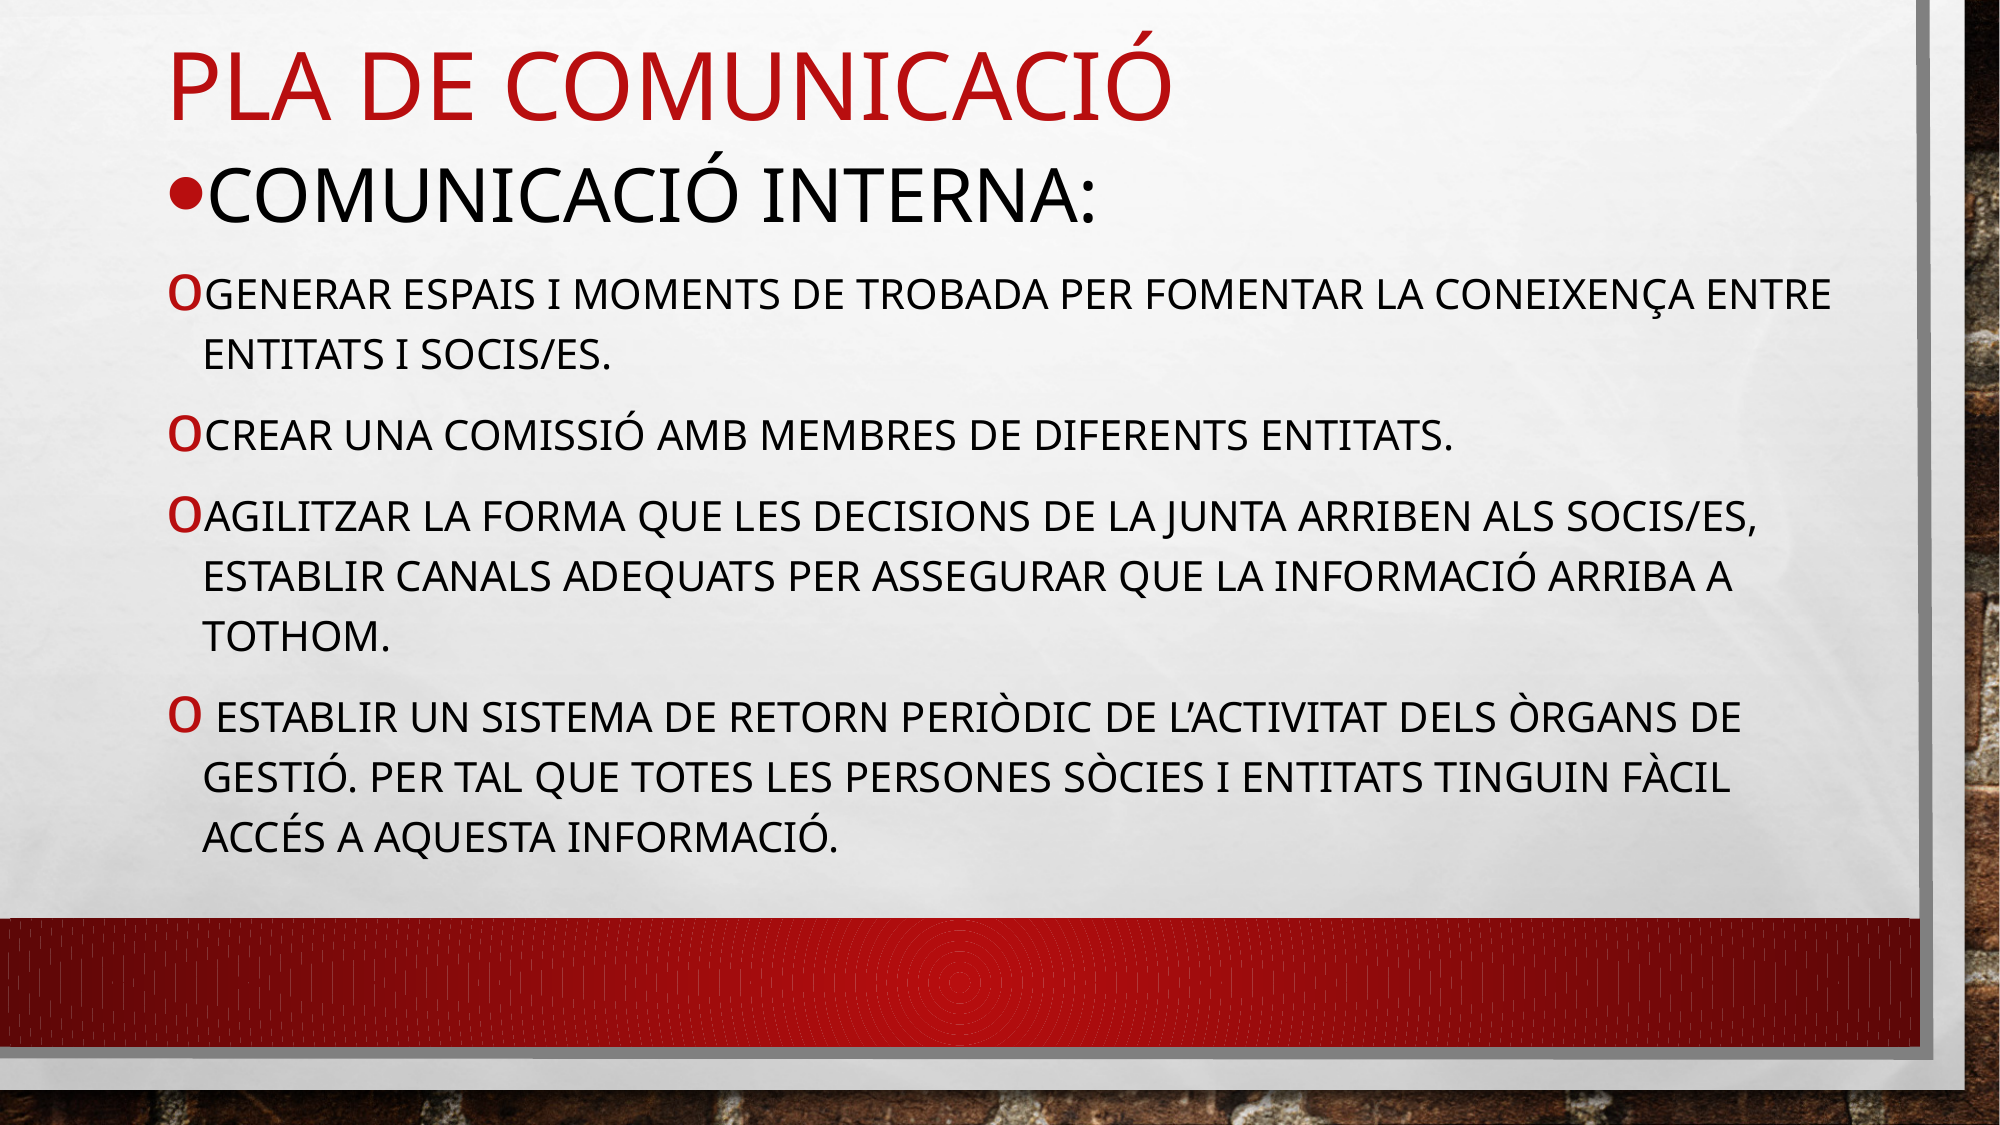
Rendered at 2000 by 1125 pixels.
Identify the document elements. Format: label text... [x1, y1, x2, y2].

list COMUNICACIÓ InternA: Generar espais i moments de trobada per fomentar la coneixença entre entitats i socis/es. Crear una comissió amb membres de diferents entitats. Agilitzar la forma que les decisions de la Junta arriben als socis/es, establir canals adequats per assegurar que la informació arriba a tothom. Establir un sistema de retorn periòdic de l’activitat dels òrgans de gestió. Per tal que totes les persones sòcies i entitats tinguin fàcil accés a aquesta informació. [149, 148, 1850, 906]
picture [0, 0, 2000, 1125]
title PLA DE COMUNICACIÓ [149, 30, 1850, 148]
